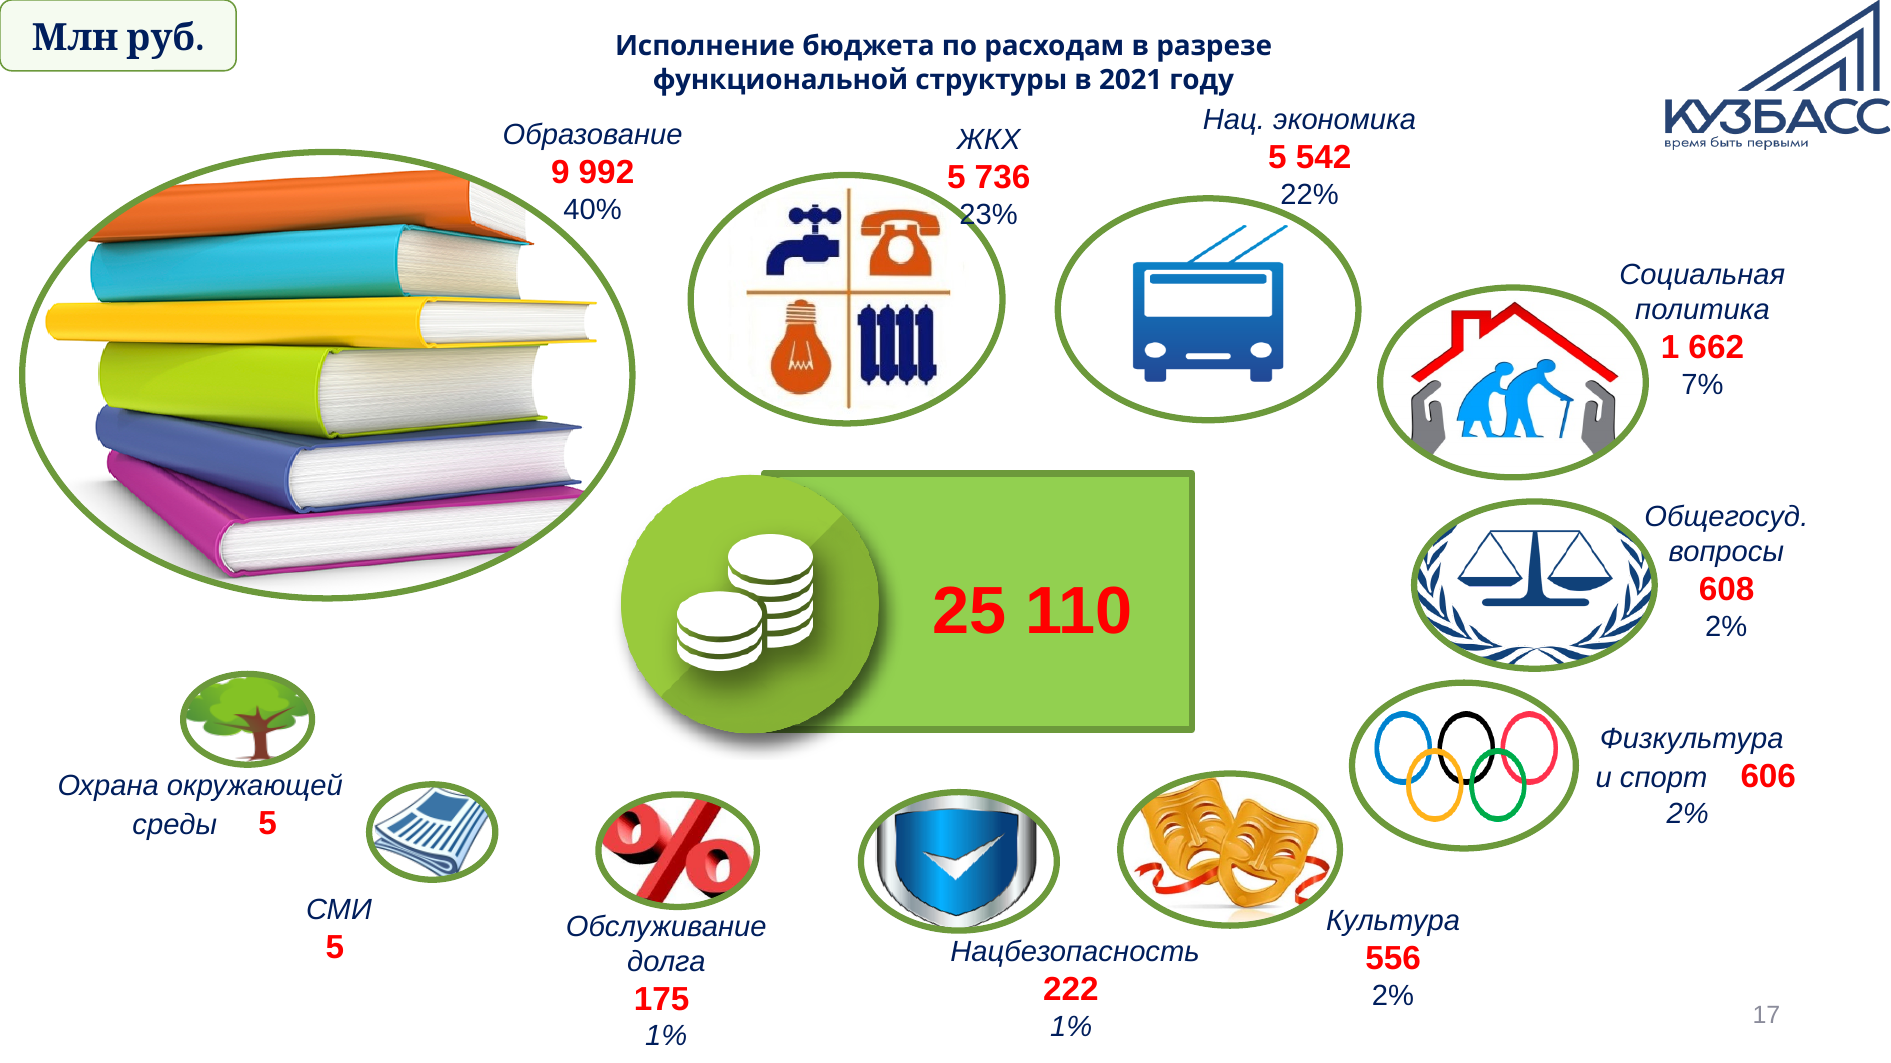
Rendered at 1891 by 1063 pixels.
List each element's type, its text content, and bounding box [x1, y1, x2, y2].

text_box Охрана окружающей среды 5 [26, 759, 391, 849]
text_box [1376, 284, 1645, 481]
picture [1665, 0, 1891, 151]
text_box Обслуживание долга 175 1% [472, 899, 860, 1060]
text_box Социальная политика 1 662 7% [1553, 248, 1852, 408]
text_box Культура 556 2% [1236, 894, 1550, 1019]
text_box Нац. экономика 5 542 22% [1175, 93, 1444, 218]
slide_number 17 [1354, 985, 1796, 1042]
text_box [857, 788, 1060, 924]
text_box Образование 9 992 40% [443, 108, 742, 233]
text_box СМИ 5 [242, 882, 436, 973]
text_box [687, 171, 1006, 427]
text_box 25 110 [918, 559, 1154, 655]
text_box [1348, 679, 1553, 852]
text_box [1117, 770, 1344, 924]
text_box [19, 148, 636, 602]
title Исполнение бюджета по расходам в разрезе функциональной структуры в 2021 году [128, 20, 1658, 133]
text_box [595, 791, 761, 899]
text_box [1054, 197, 1362, 424]
text_box ЖКХ 5 736 23% [862, 113, 1116, 238]
text_box Млн руб. [0, 0, 240, 74]
text_box Общегосуд. вопросы 608 2% [1562, 489, 1891, 650]
picture [611, 469, 905, 760]
text_box [1410, 498, 1617, 672]
text_box [369, 781, 499, 883]
text_box [905, 470, 1195, 733]
text_box [180, 670, 316, 759]
text_box Нацбезопасность 222 1% [881, 924, 1269, 1050]
text_box Физкультура и спорт 606 2% [1548, 711, 1836, 837]
